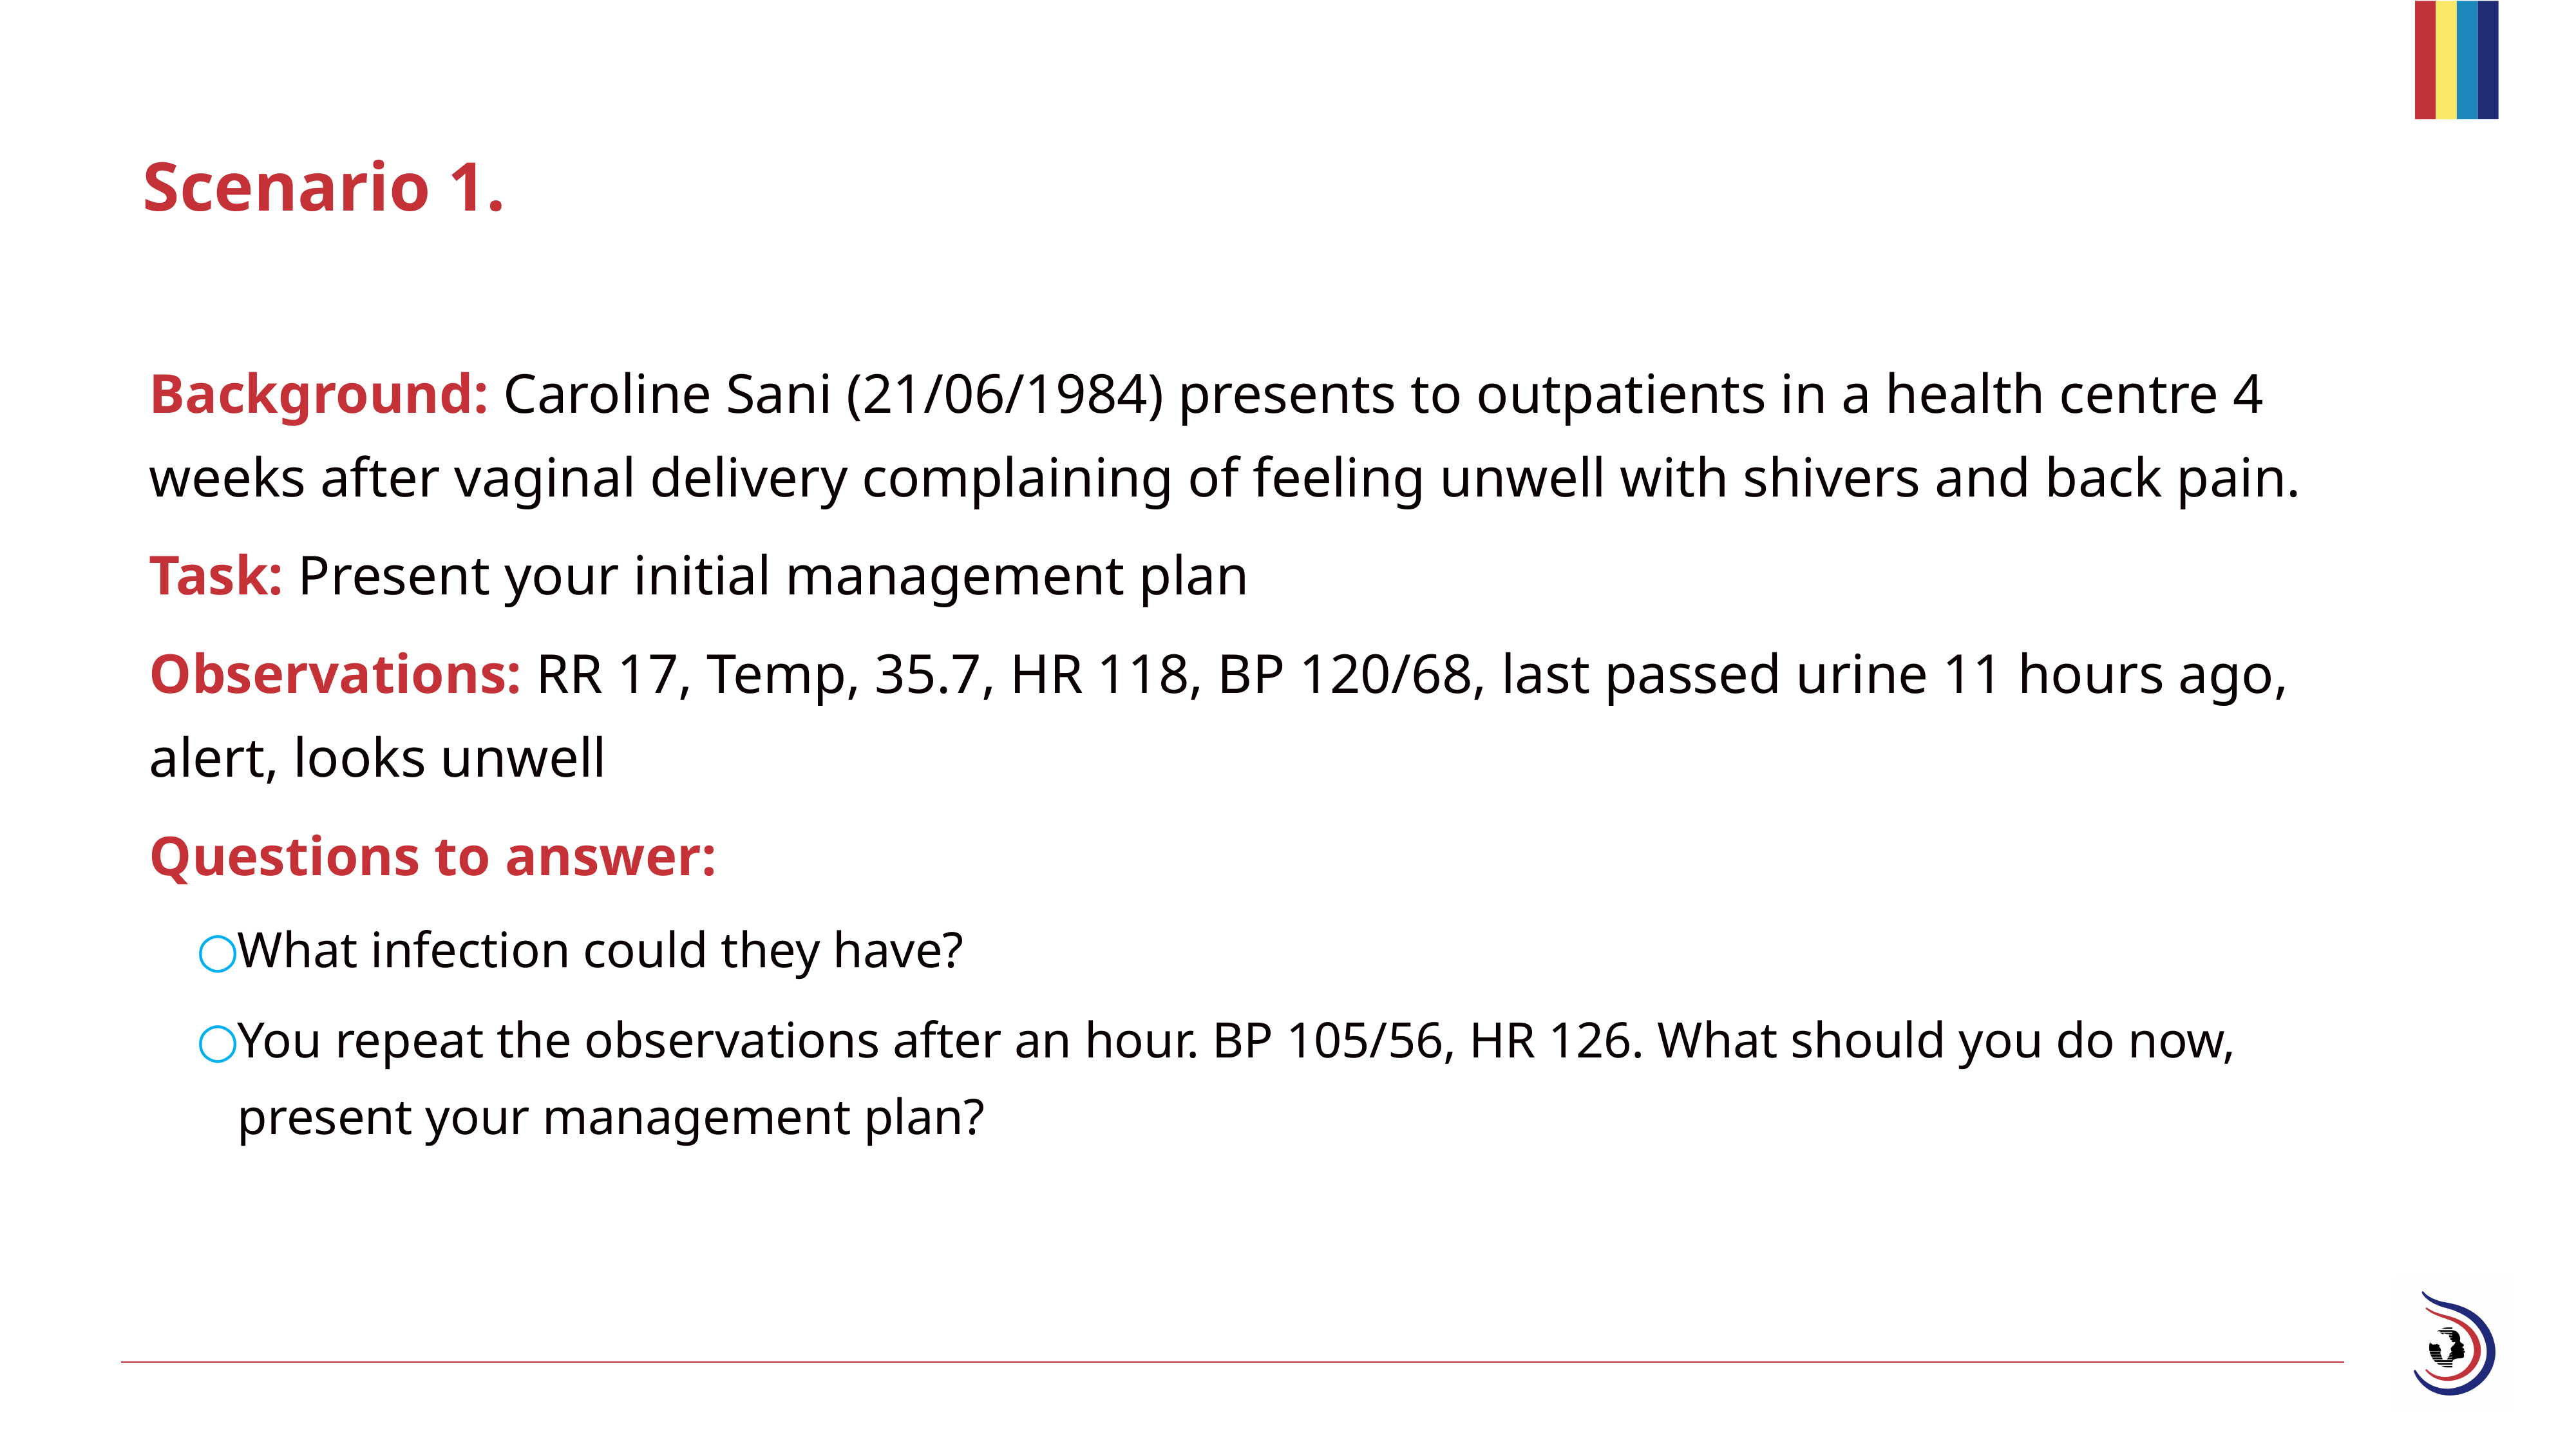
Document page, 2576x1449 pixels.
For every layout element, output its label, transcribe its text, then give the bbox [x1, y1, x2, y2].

picture [2394, 1277, 2512, 1411]
list Background: Caroline Sani (21/06/1984) presents to outpatients in a health centre 4 weeks after vaginal delivery complaining of feeling unwell with shivers and back pain. Task: Present your initial management plan Observations: RR 17, Temp, 35.7, HR 118, BP 120/68, last passed urine 11 hours ago, alert, looks unwell Questions to answer: What infection could they have? You repeat the observations after an hour. BP 105/56, HR 126. What should you do now, present your management plan? [117, 314, 2377, 1230]
title Scenario 1. [117, 118, 2049, 270]
